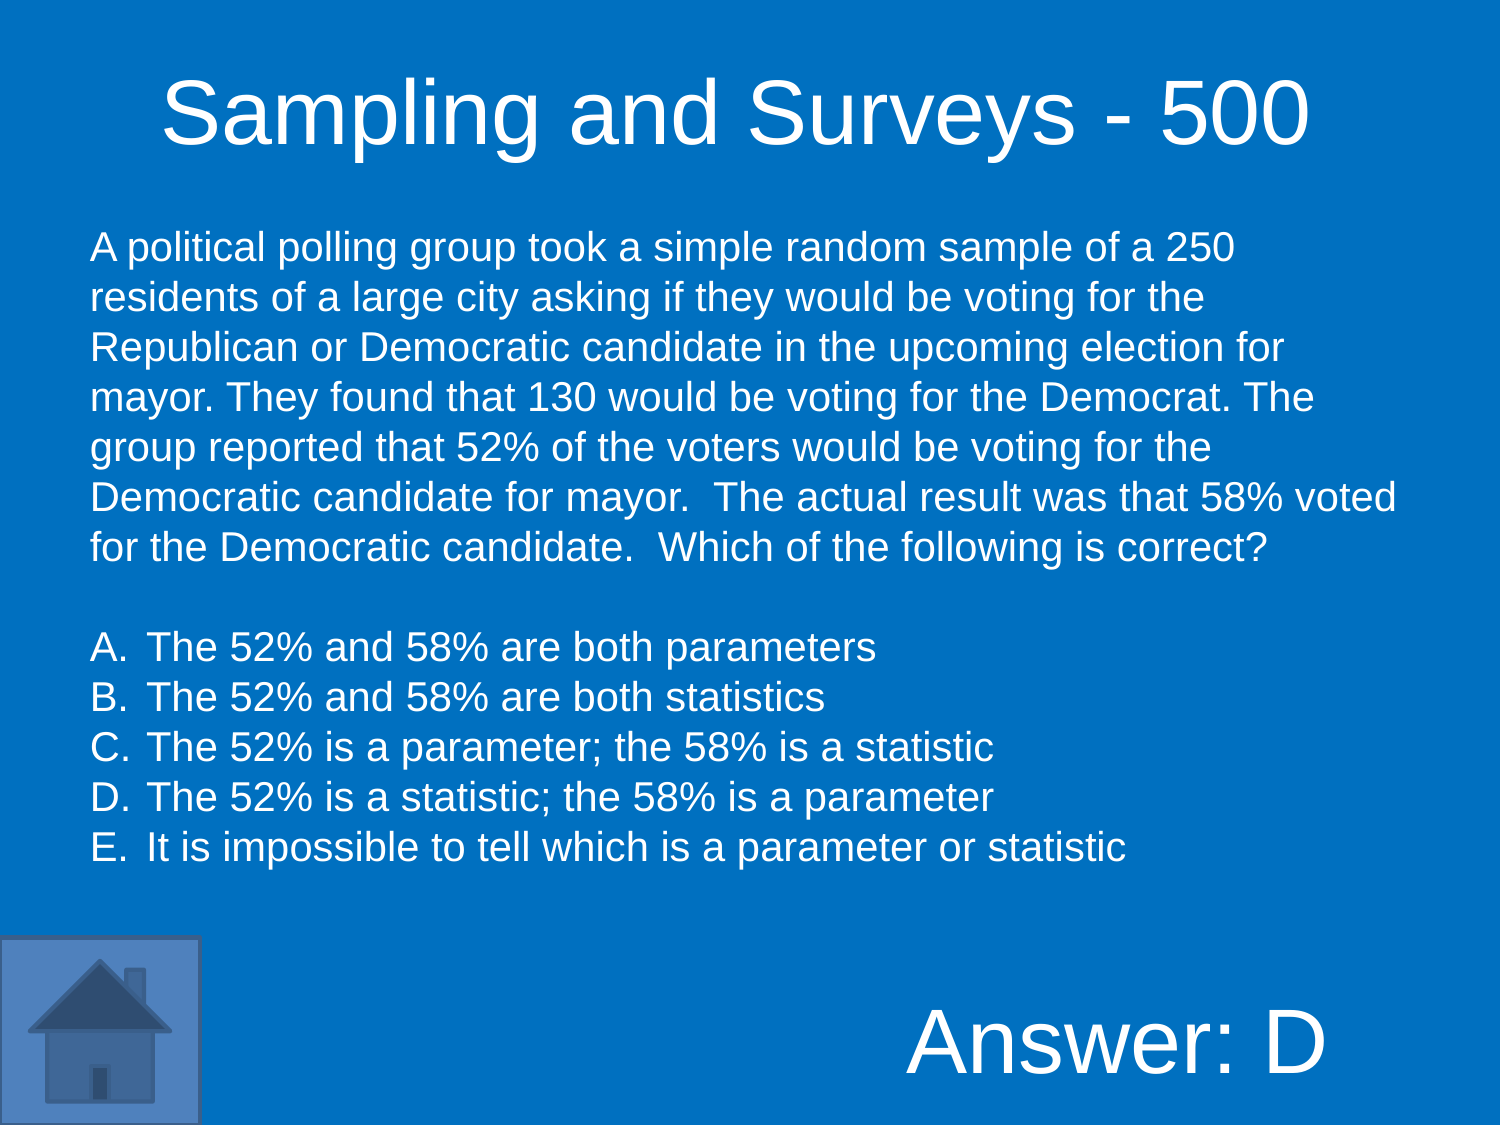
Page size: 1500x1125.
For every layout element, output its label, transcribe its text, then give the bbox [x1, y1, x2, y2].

text_box [0, 935, 202, 1125]
text_box A political polling group took a simple random sample of a 250 residents of a large city asking if they would be voting for the Republican or Democratic candidate in the upcoming election for mayor. They found that 130 would be voting for the Democrat. The group reported that 52% of the voters would be voting for the Democratic candidate for mayor. The actual result was that 58% voted for the Democratic candidate. Which of the following is correct? The 52% and 58% are both parameters The 52% and 58% are both statistics The 52% is a parameter; the 58% is a statistic The 52% is a statistic; the 58% is a parameter It is impossible to tell which is a parameter or statistic [74, 212, 1425, 878]
text_box Answer: D [891, 974, 1442, 1100]
text_box Sampling and Surveys - 500 [74, 45, 1425, 212]
